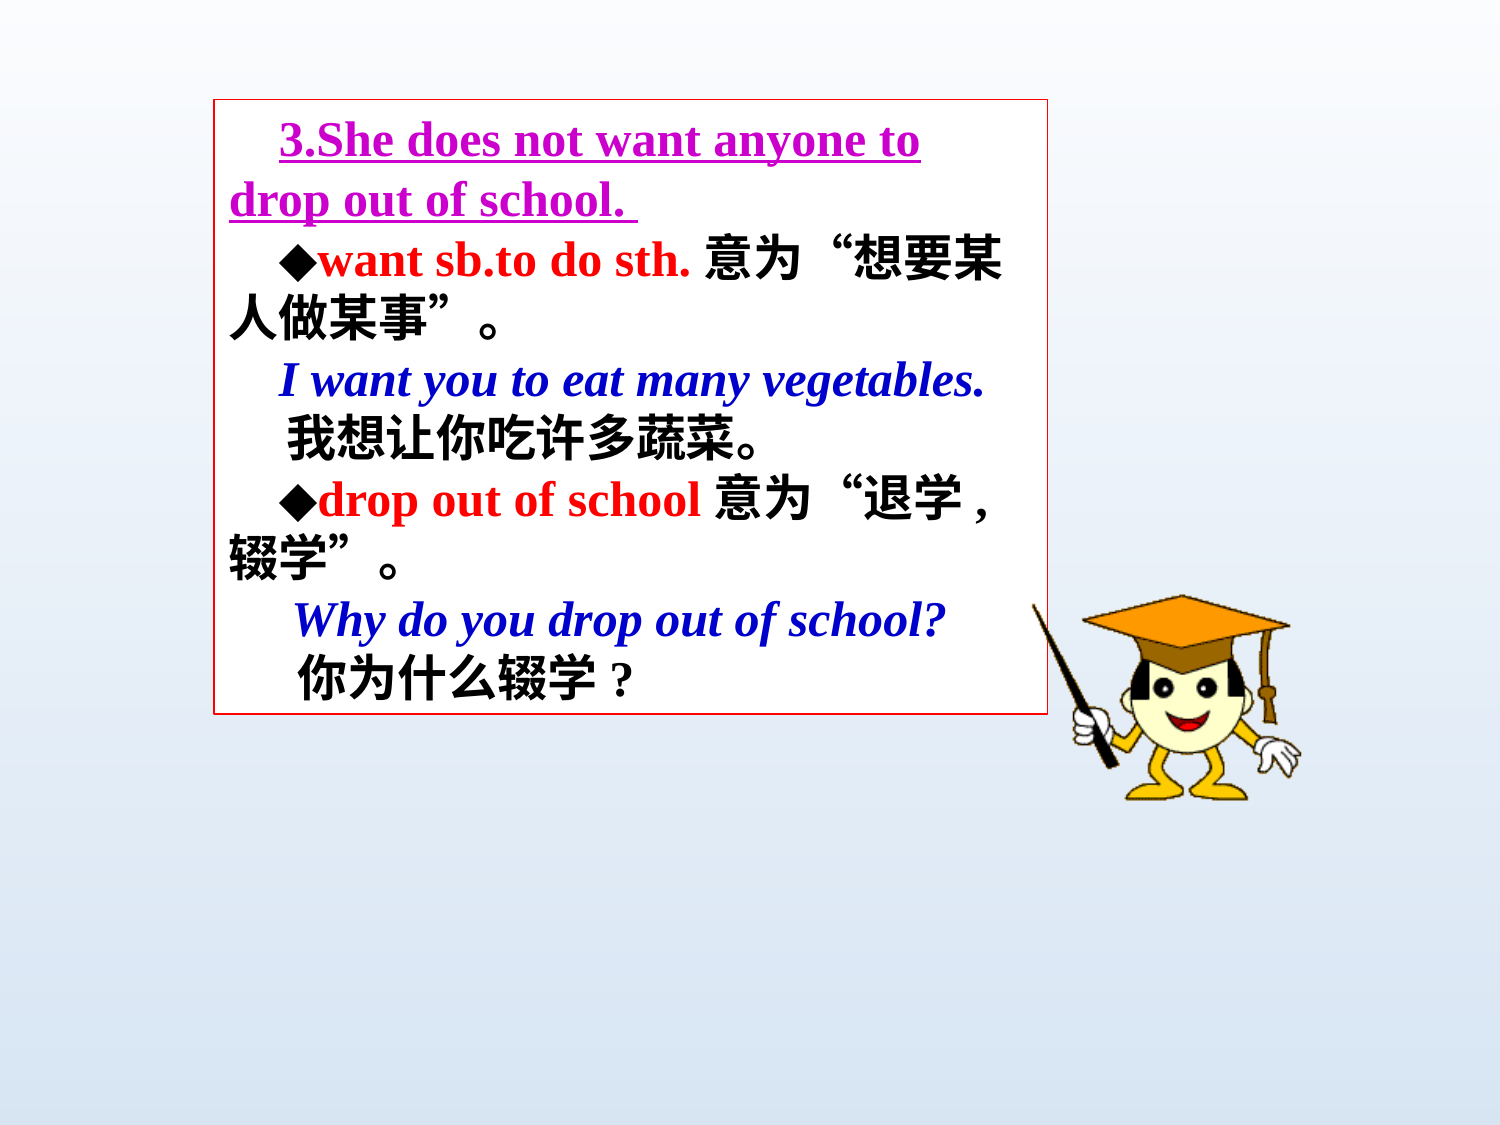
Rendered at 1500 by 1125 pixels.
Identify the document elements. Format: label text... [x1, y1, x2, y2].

picture [1012, 579, 1326, 815]
text_box 3.She does not want anyone to drop out of school. ◆want sb.to do sth.意为“想要某人做某事”。 I want you to eat many vegetables. 我想让你吃许多蔬菜。 ◆drop out of school意为“退学,辍学”。 Why do you drop out of school? 你为什么辍学? [214, 99, 1048, 715]
